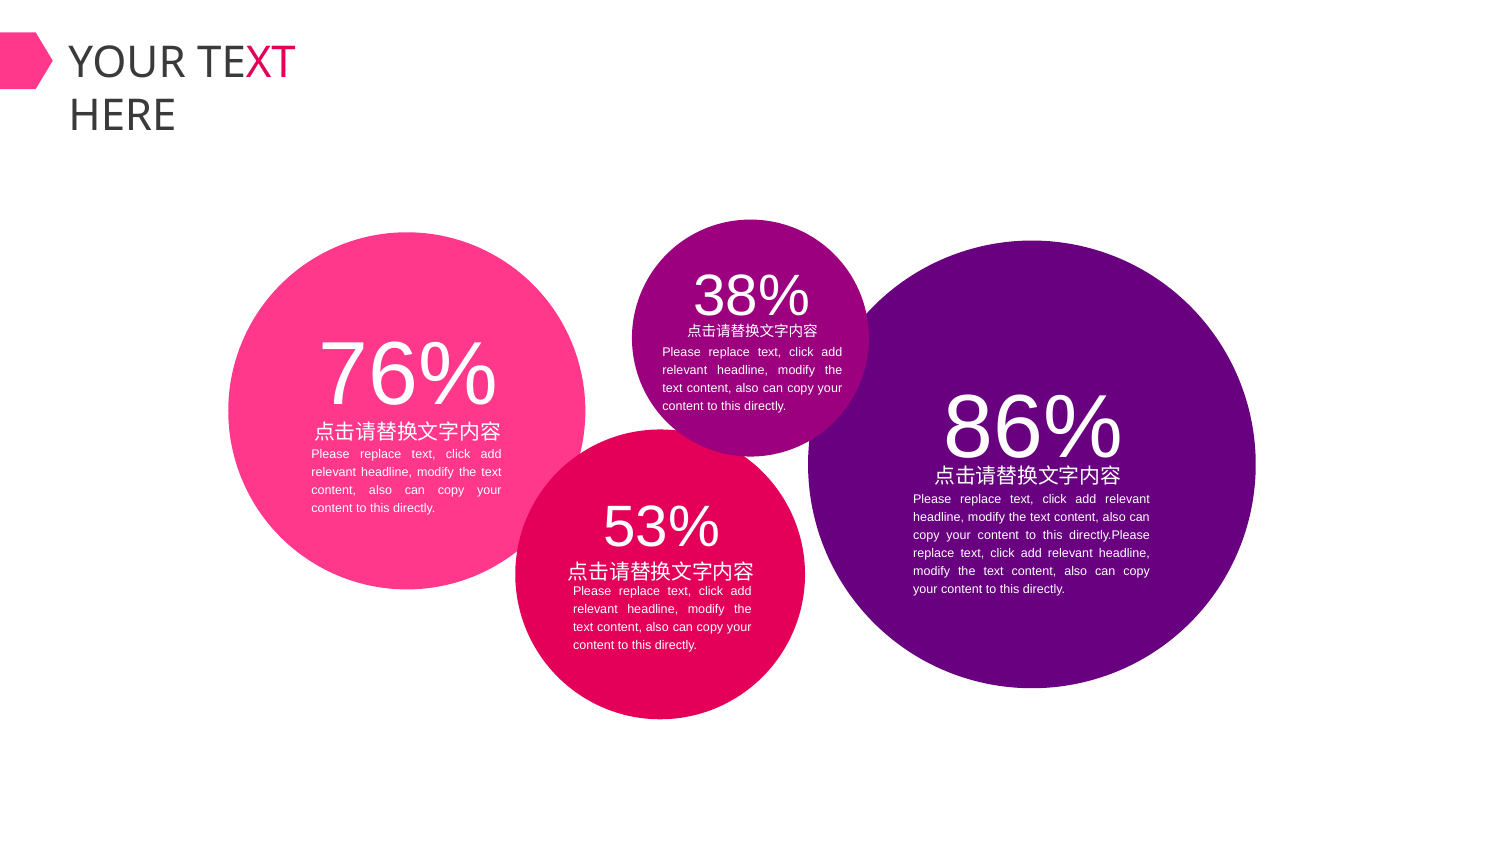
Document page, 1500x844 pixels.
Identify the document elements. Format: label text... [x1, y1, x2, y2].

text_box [228, 232, 586, 590]
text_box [808, 240, 1256, 689]
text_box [631, 219, 869, 457]
text_box YOUR TEXT HERE [57, 28, 389, 145]
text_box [515, 429, 806, 720]
